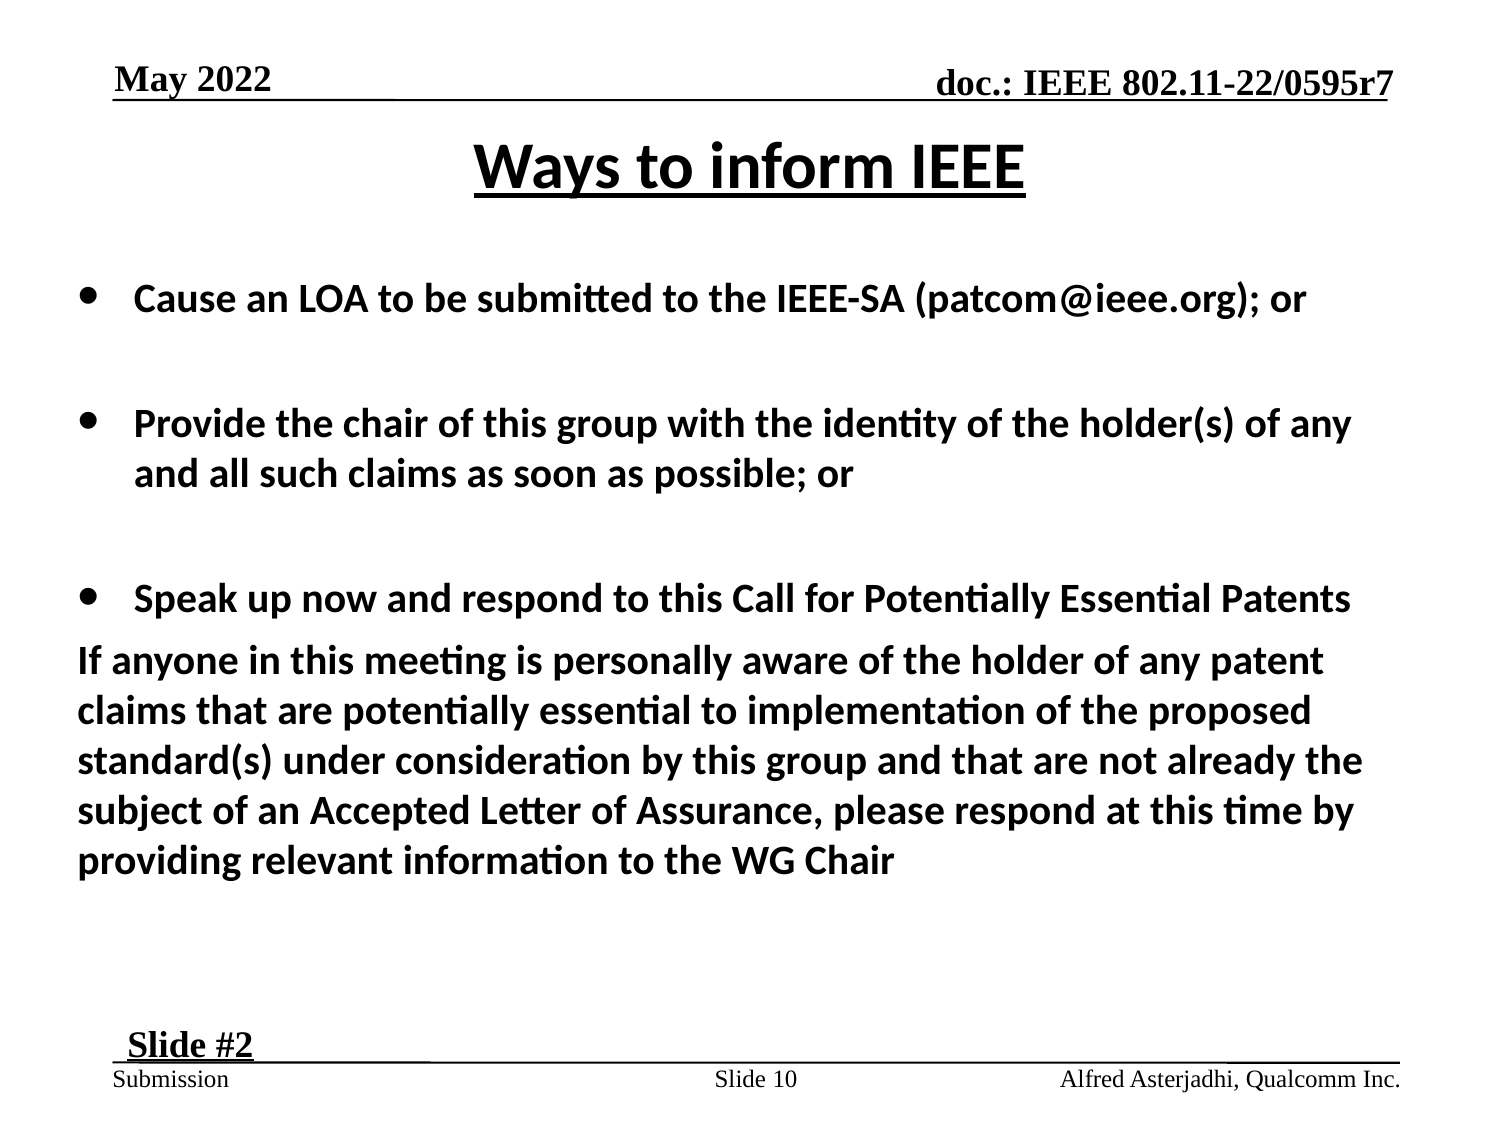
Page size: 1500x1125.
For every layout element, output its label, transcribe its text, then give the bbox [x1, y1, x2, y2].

title Ways to inform IEEE [112, 74, 1388, 250]
list Cause an LOA to be submitted to the IEEE-SA (patcom@ieee.org); or Provide the chair of this group with the identity of the holder(s) of any and all such claims as soon as possible; or Speak up now and respond to this Call for Potentially Essential Patents If anyone in this meeting is personally aware of the holder of any patent claims that are potentially essential to implementation of the proposed standard(s) under consideration by this group and that are not already the subject of an Accepted Letter of Assurance, please respond at this time by providing relevant information to the WG Chair [62, 262, 1438, 938]
footer Alfred Asterjadhi, Qualcomm Inc. [878, 1061, 1402, 1093]
text_box Slide #2 [112, 1012, 269, 1073]
slide_number Slide 10 [712, 1061, 800, 1123]
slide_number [114, 54, 493, 100]
